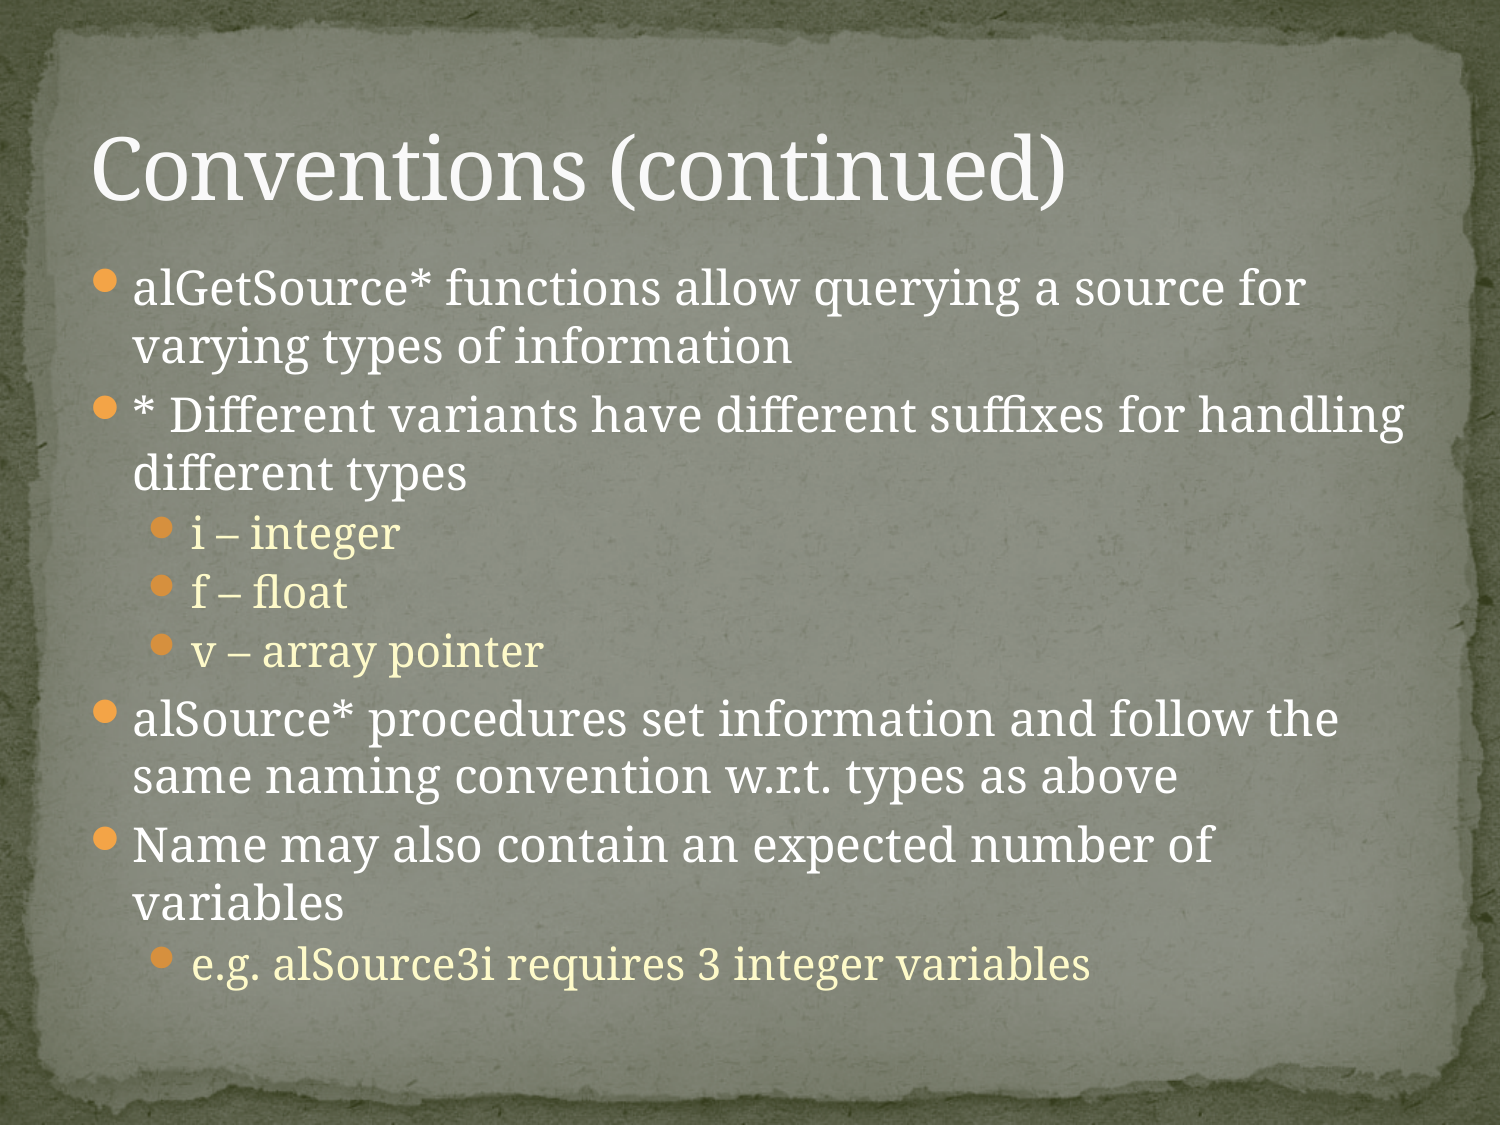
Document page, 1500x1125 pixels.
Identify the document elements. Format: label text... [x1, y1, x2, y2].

title Conventions (continued) [74, 24, 1425, 225]
list alGetSource* functions allow querying a source for varying types of information * Different variants have different suffixes for handling different types i – integer f – float v – array pointer alSource* procedures set information and follow the same naming convention w.r.t. types as above Name may also contain an expected number of variables e.g. alSource3i requires 3 integer variables [75, 249, 1425, 1000]
